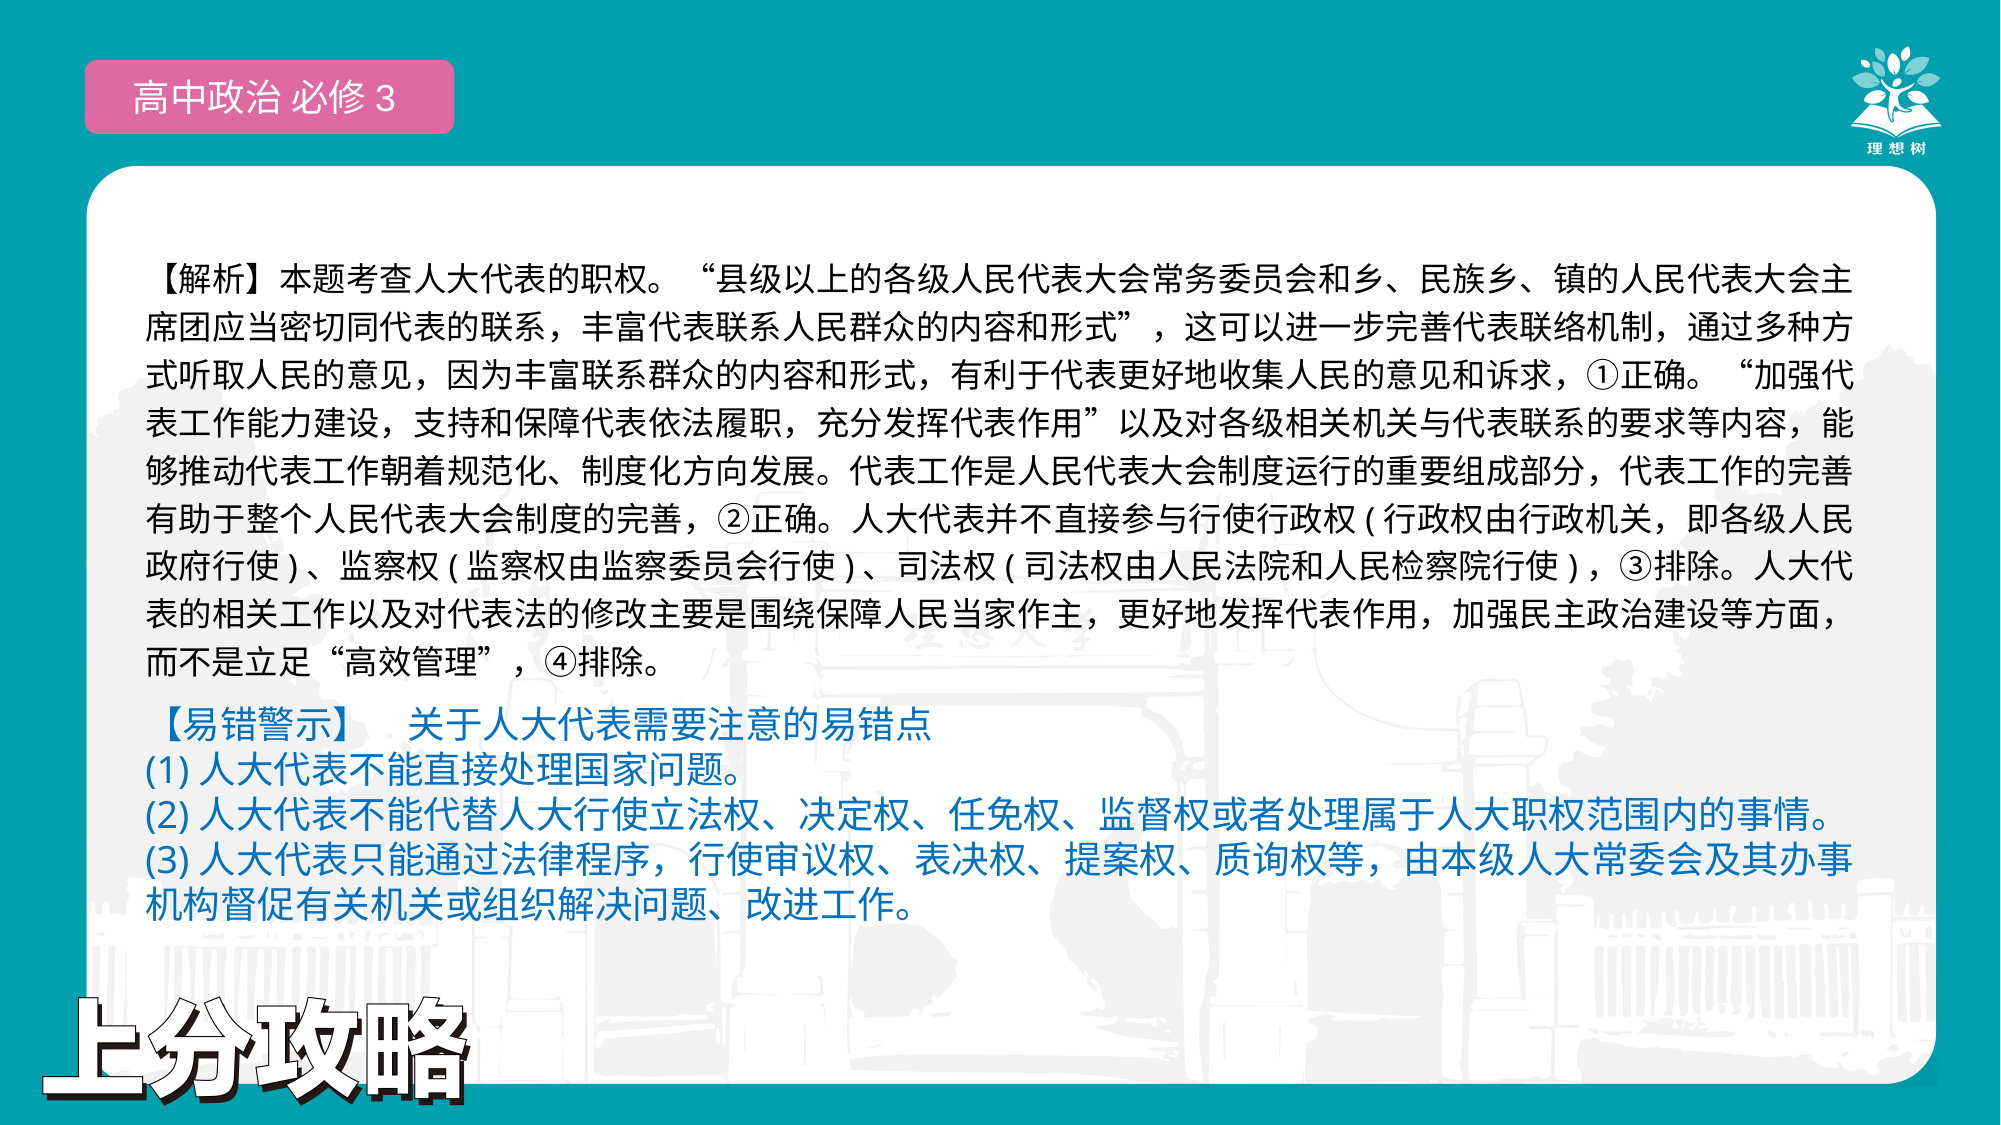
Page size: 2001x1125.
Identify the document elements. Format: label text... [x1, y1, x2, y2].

text_box 【解析】本题考查人大代表的职权。“县级以上的各级人民代表大会常务委员会和乡、民族乡、镇的人民代表大会主席团应当密切同代表的联系，丰富代表联系人民群众的内容和形式”，这可以进一步完善代表联络机制，通过多种方式听取人民的意见，因为丰富联系群众的内容和形式，有利于代表更好地收集人民的意见和诉求，①正确。“加强代表工作能力建设，支持和保障代表依法履职，充分发挥代表作用”以及对各级相关机关与代表联系的要求等内容，能够推动代表工作朝着规范化、制度化方向发展。代表工作是人民代表大会制度运行的重要组成部分，代表工作的完善有助于整个人民代表大会制度的完善，②正确。人大代表并不直接参与行使行政权(行政权由行政机关，即各级人民政府行使)、监察权(监察权由监察委员会行使)、司法权(司法权由人民法院和人民检察院行使)，③排除。人大代表的相关工作以及对代表法的修改主要是围绕保障人民当家作主，更好地发挥代表作用，加强民主政治建设等方面，而不是立足“高效管理”，④排除。 [130, 243, 1870, 689]
text_box 【易错警示】 关于人大代表需要注意的易错点 (1)人大代表不能直接处理国家问题。 (2)人大代表不能代替人大行使立法权、决定权、任免权、监督权或者处理属于人大职权范围内的事情。 (3)人大代表只能通过法律程序，行使审议权、表决权、提案权、质询权等，由本级人大常委会及其办事机构督促有关机关或组织解决问题、改进工作。 [130, 693, 1870, 998]
picture [0, 0, 2001, 1125]
text_box 高中政治 必修3 [83, 58, 456, 135]
